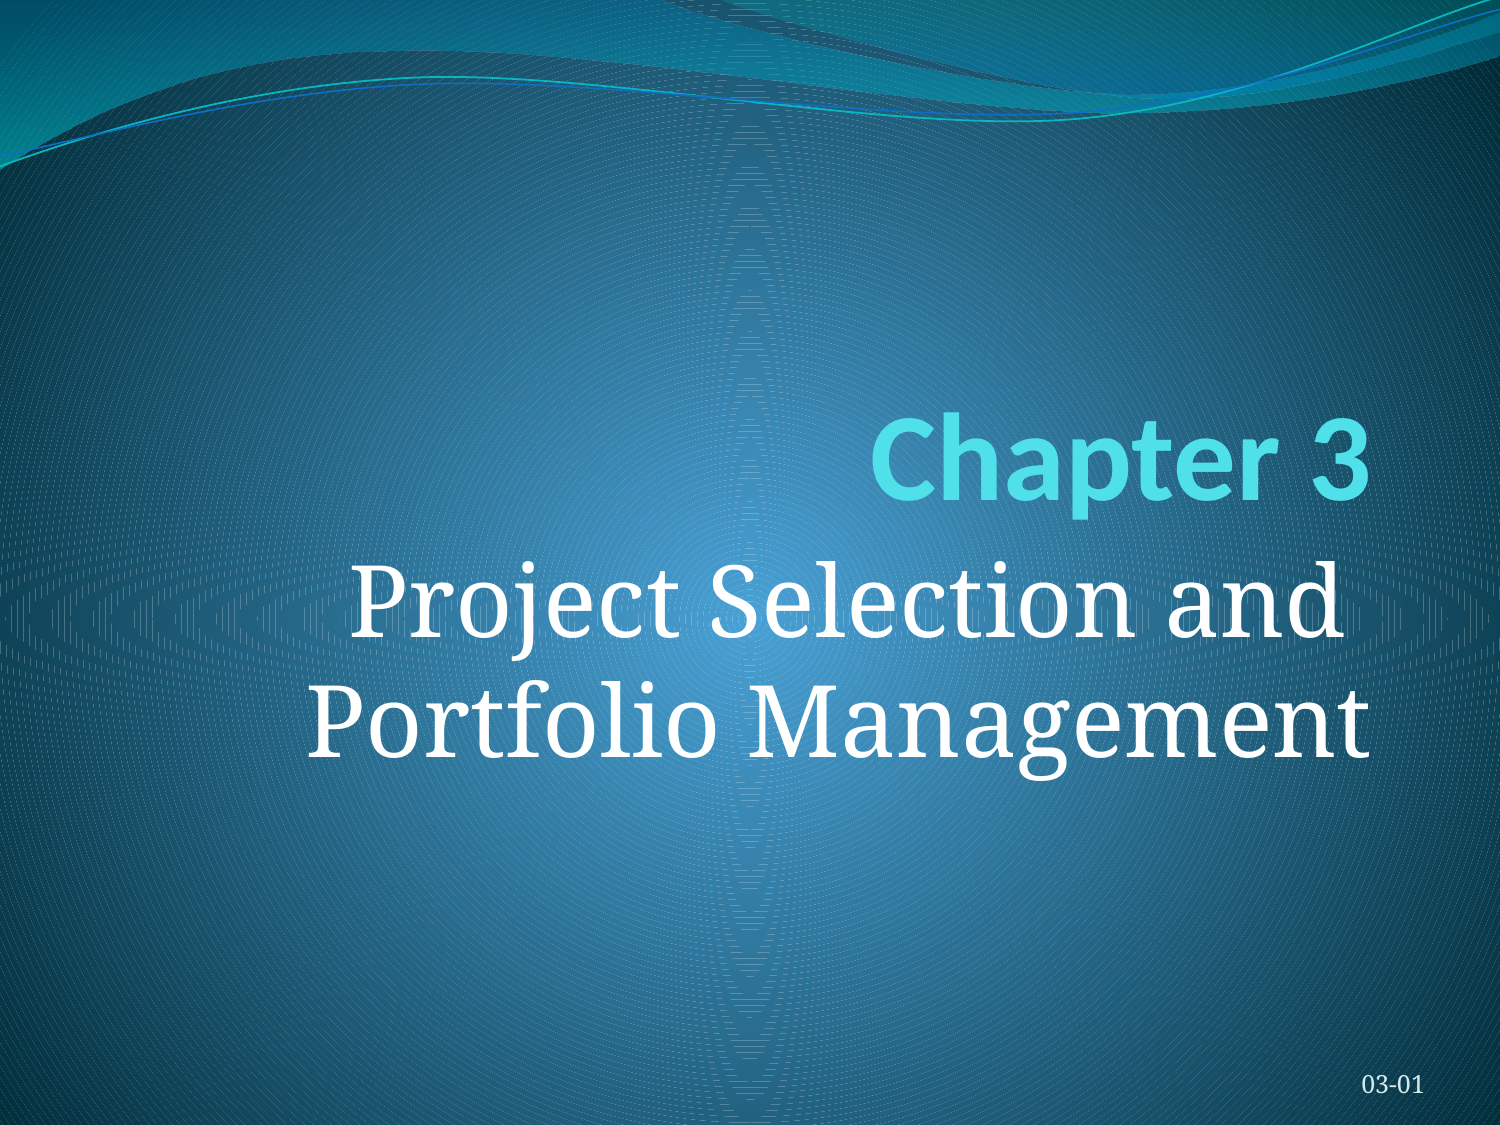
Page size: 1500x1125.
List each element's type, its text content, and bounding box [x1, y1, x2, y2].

title Chapter 3 [87, 224, 1376, 526]
slide_number 03-01 [1299, 1042, 1425, 1103]
subtitle Project Selection and Portfolio Management [87, 529, 1377, 818]
